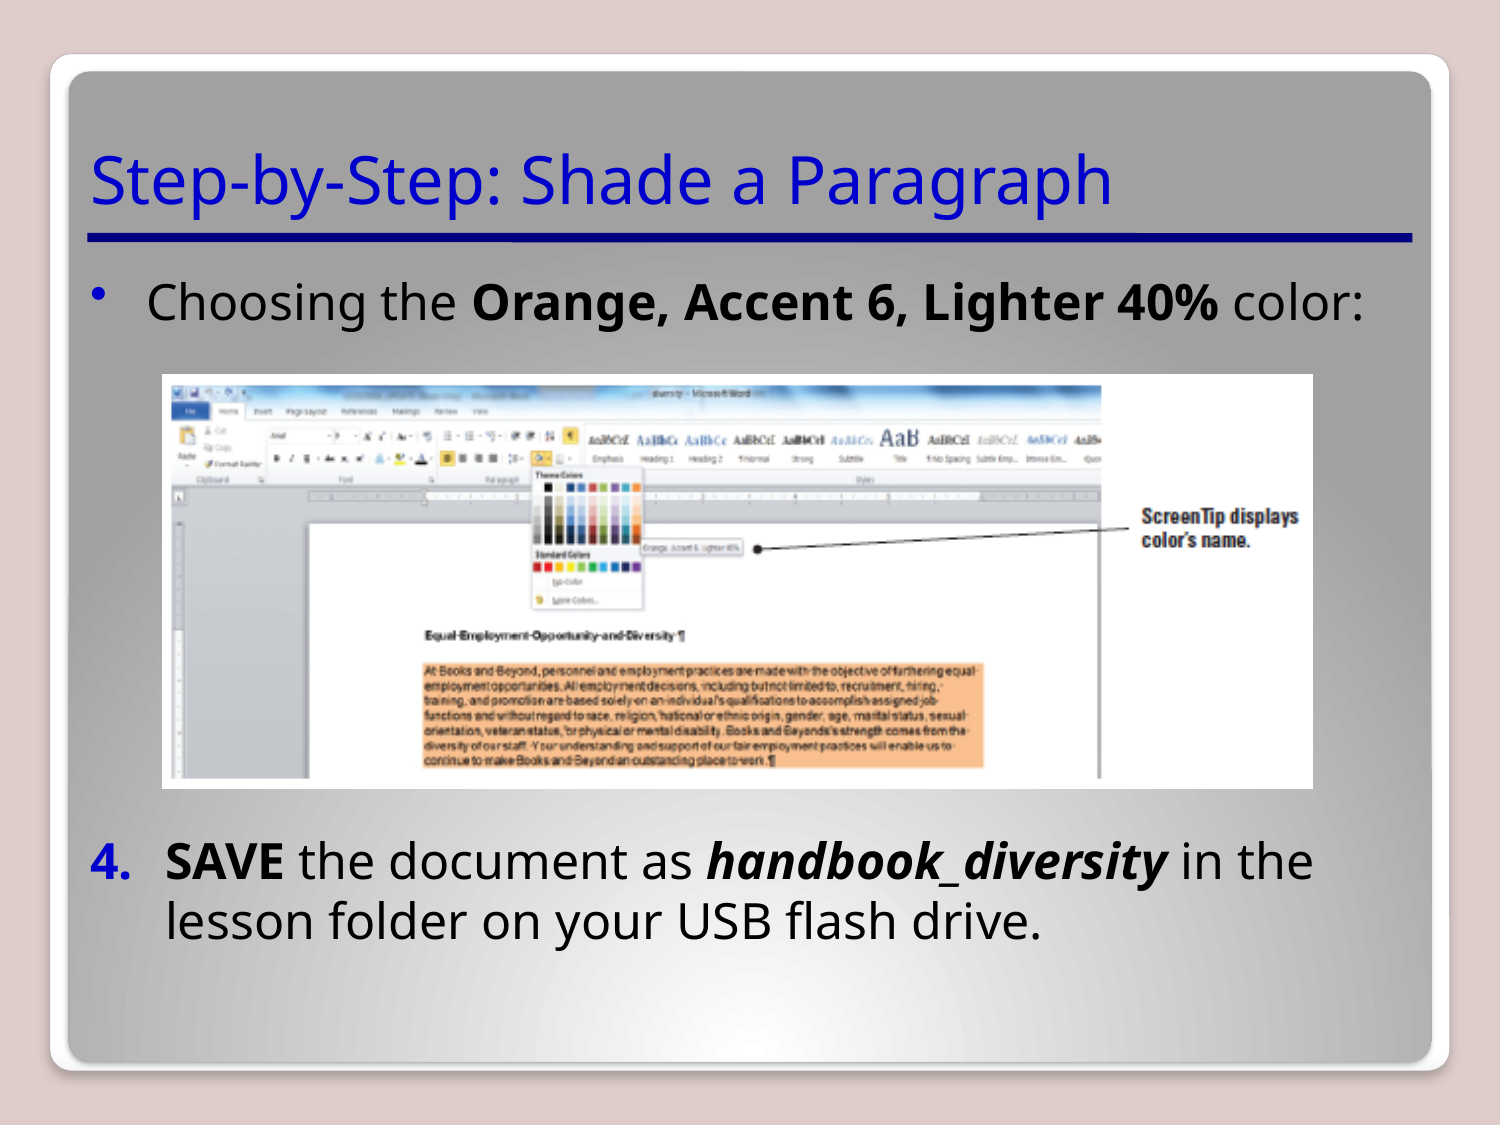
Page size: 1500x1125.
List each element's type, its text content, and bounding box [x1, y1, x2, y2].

list Choosing the Orange, Accent 6, Lighter 40% color: SAVE the document as handbook_diversity in the lesson folder on your USB flash drive. [75, 262, 1425, 1063]
picture [162, 374, 1313, 790]
title Step-by-Step: Shade a Paragraph [74, 74, 1426, 226]
